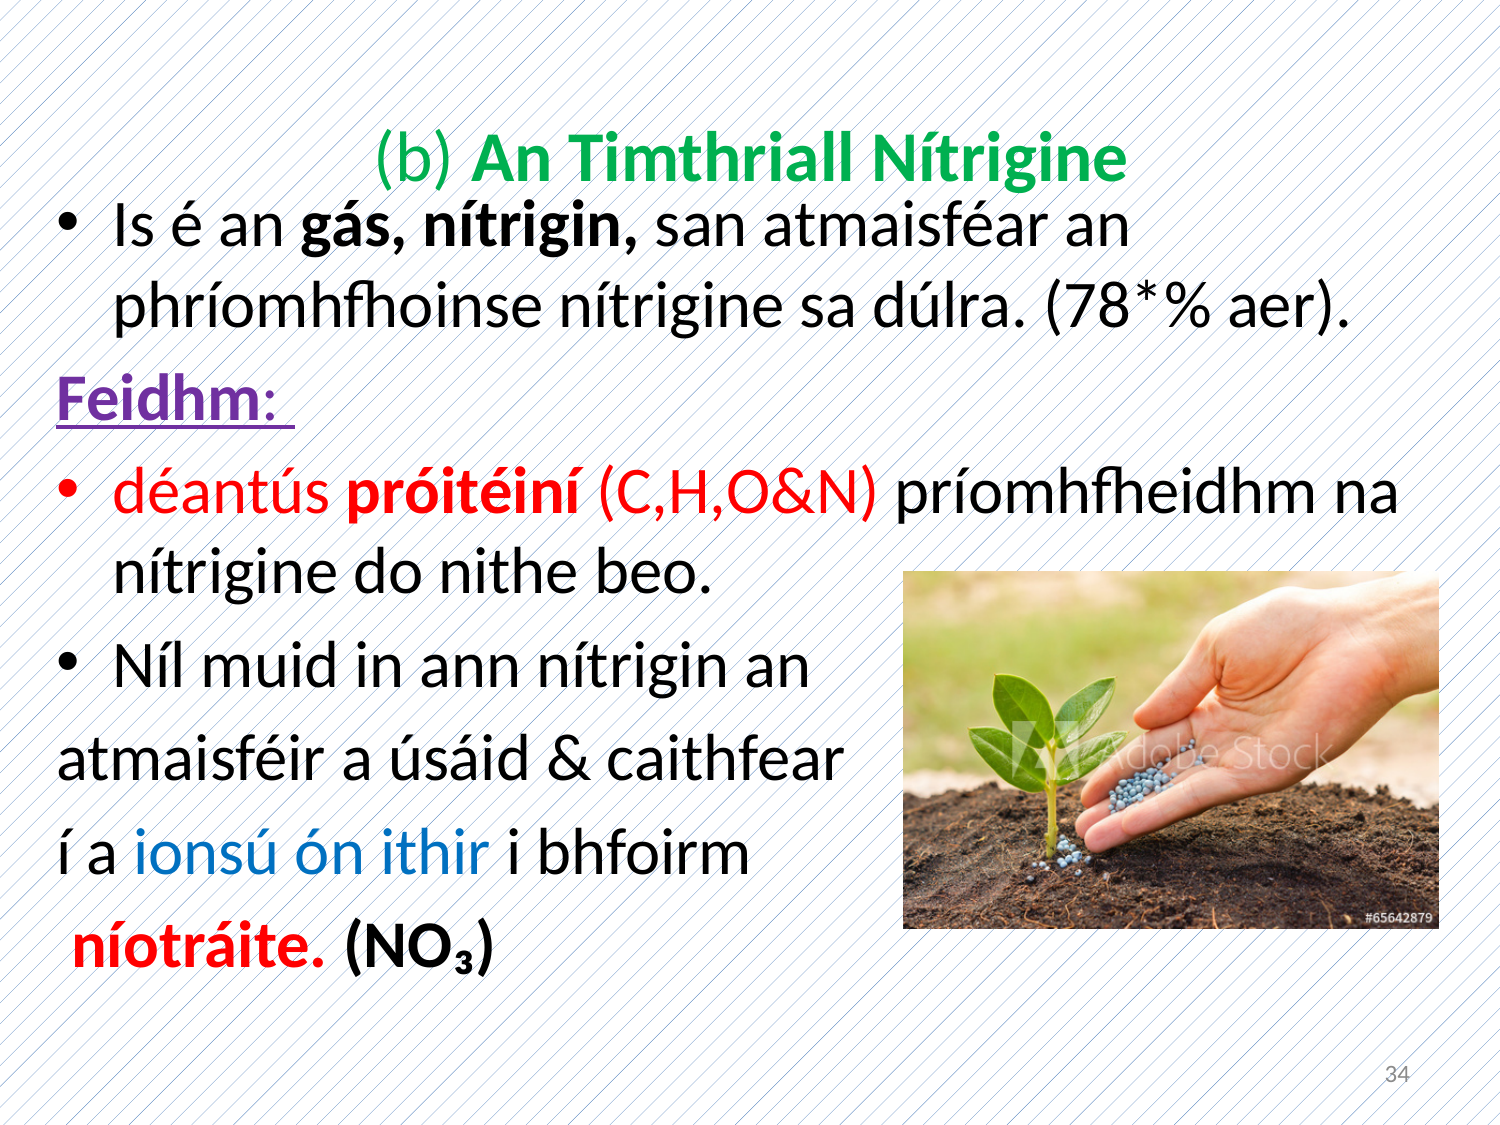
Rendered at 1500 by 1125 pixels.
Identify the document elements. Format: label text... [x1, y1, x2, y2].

list Is é an gás, nítrigin, san atmaisféar an phríomhfhoinse nítrigine sa dúlra. (78*% aer). Feidhm: déantús próitéiní (C,H,O&N) príomhfheidhm na nítrigine do nithe beo. Níl muid in ann nítrigin an atmaisféir a úsáid & caithfear í a ionsú ón ithir i bhfoirm níotráite. (NO₃) [41, 172, 1425, 1005]
title (b) An Timthriall Nítrigine [76, 101, 1427, 290]
picture [903, 571, 1439, 929]
slide_number 34 [1074, 1042, 1425, 1103]
